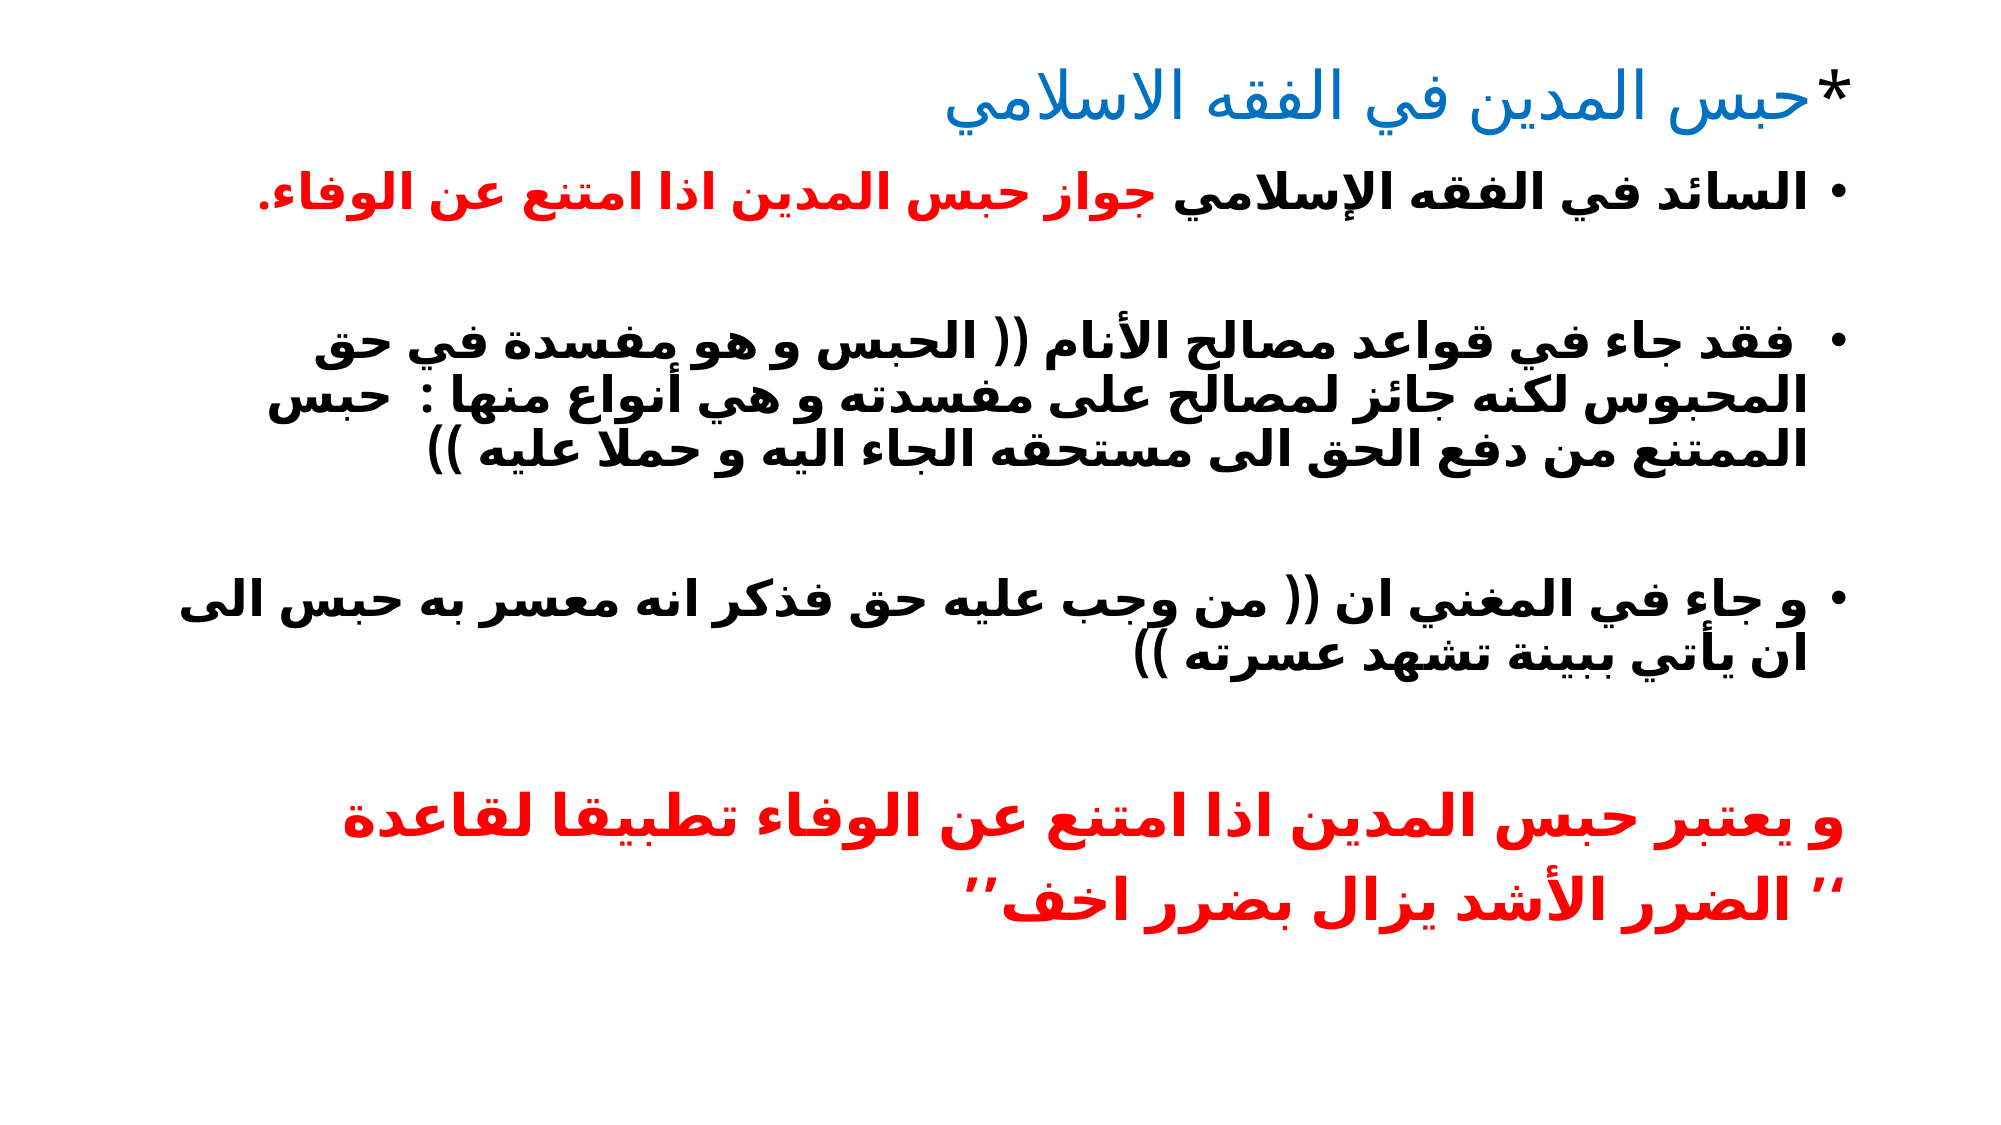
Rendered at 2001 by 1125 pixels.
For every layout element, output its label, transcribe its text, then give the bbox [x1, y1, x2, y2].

title *حبس المدين في الفقه الاسلامي [161, 47, 1887, 359]
list السائد في الفقه الإسلامي جواز حبس المدين اذا امتنع عن الوفاء. فقد جاء في قواعد مصالح الأنام (( الحبس و هو مفسدة في حق المحبوس لكنه جائز لمصالح على مفسدته و هي أنواع منها : حبس الممتنع من دفع الحق الى مستحقه الجاء اليه و حملا عليه )) و جاء في المغني ان (( من وجب عليه حق فذكر انه معسر به حبس الى ان يأتي ببينة تشهد عسرته )) و يعتبر حبس المدين اذا امتنع عن الوفاء تطبيقا لقاعدة ‘’ الضرر الأشد يزال بضرر اخف’’ [137, 158, 1863, 1014]
